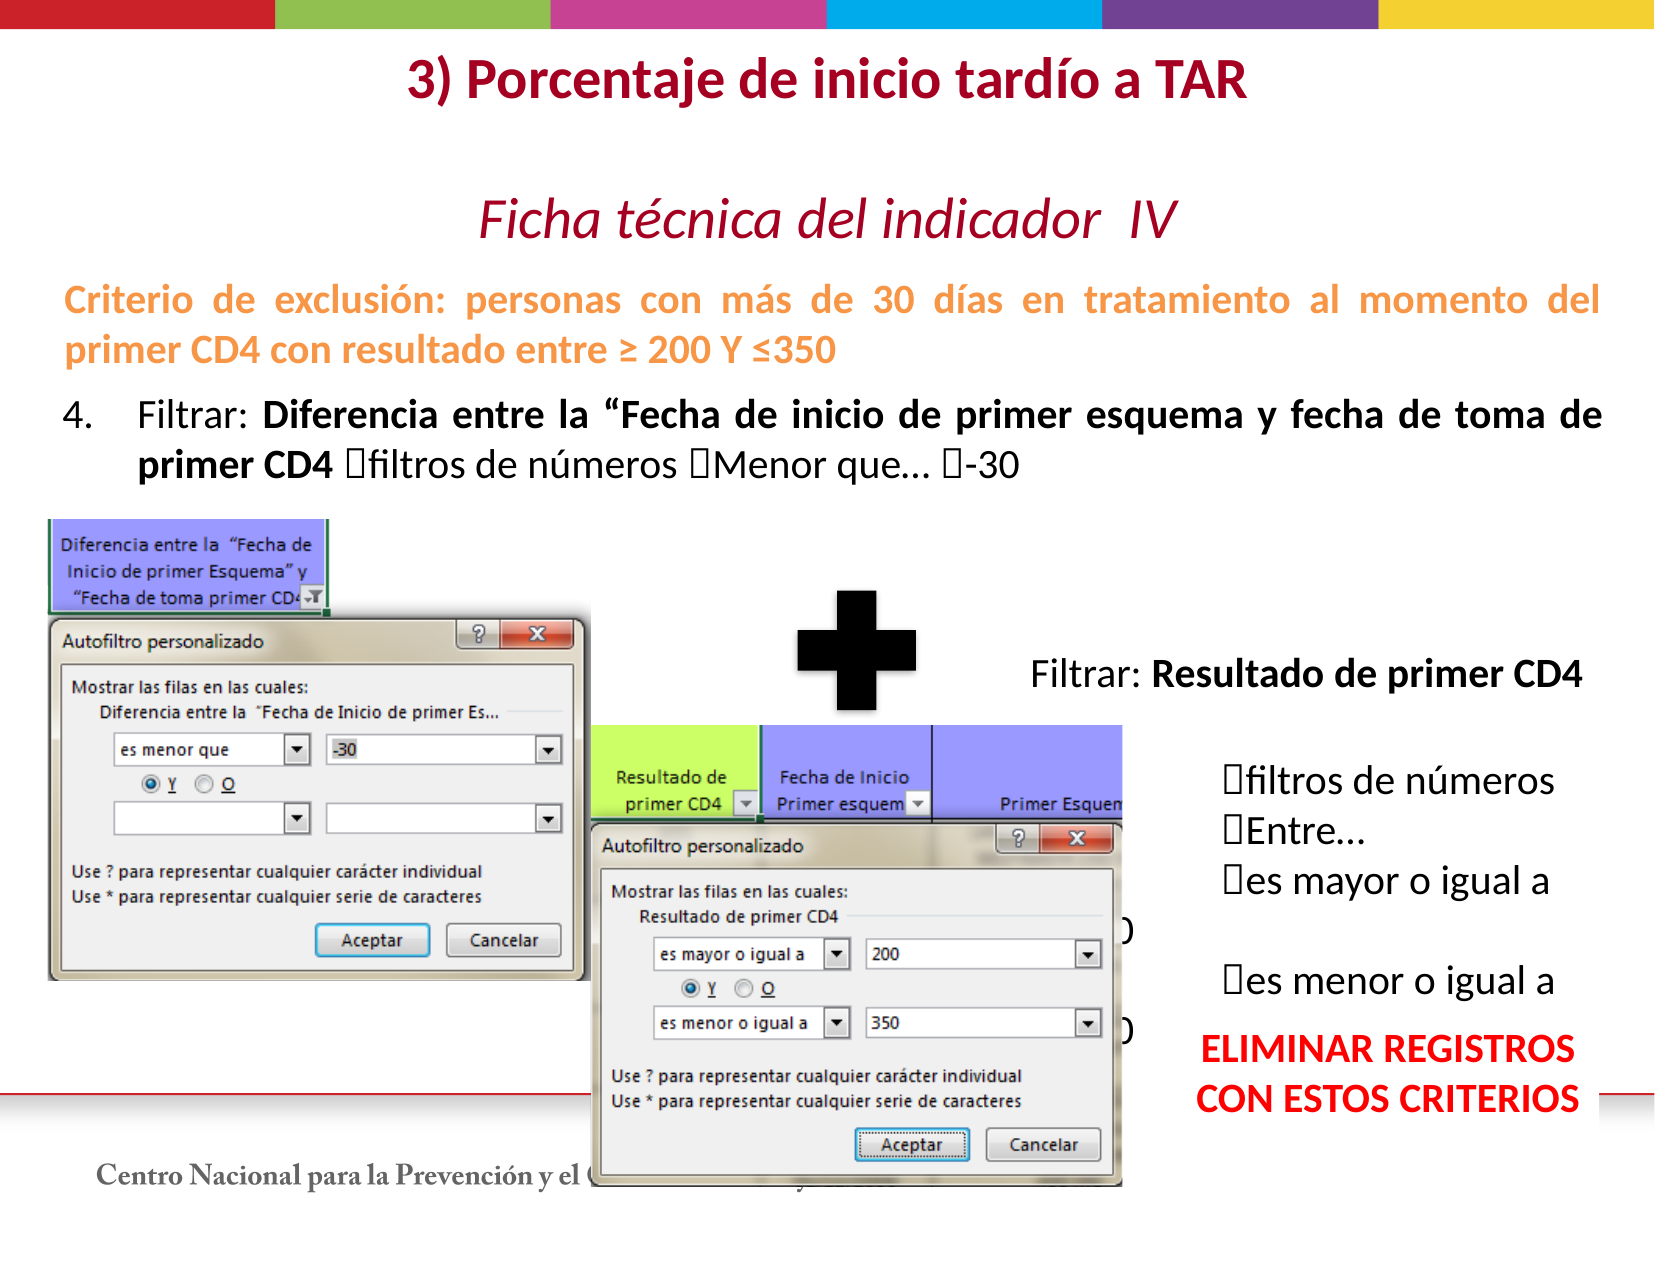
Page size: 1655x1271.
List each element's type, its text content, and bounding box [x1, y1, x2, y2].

text_box ELIMINAR REGISTROS CON ESTOS CRITERIOS [1177, 1012, 1600, 1128]
text_box Criterio de exclusión: personas con más de 30 días en tratamiento al momento del primer CD4 con resultado entre ≥ 200 Y ≤350 [47, 261, 1619, 383]
text_box Filtrar: Diferencia entre la “Fecha de inicio de primer esquema y fecha de toma de primer CD4 filtros de números Menor que… -30 [47, 383, 1619, 495]
picture [0, 0, 1655, 32]
text_box [797, 590, 917, 711]
text_box filtros de números Entre… es mayor o igual a 200 es menor o igual a 350 [1055, 745, 1600, 1271]
text_box Filtrar: Resultado de primer CD4 [1015, 638, 1599, 703]
text_box 3) Porcentaje de inicio tardío a TAR Ficha técnica del indicador IV [0, 32, 1655, 207]
picture [0, 207, 1655, 1271]
